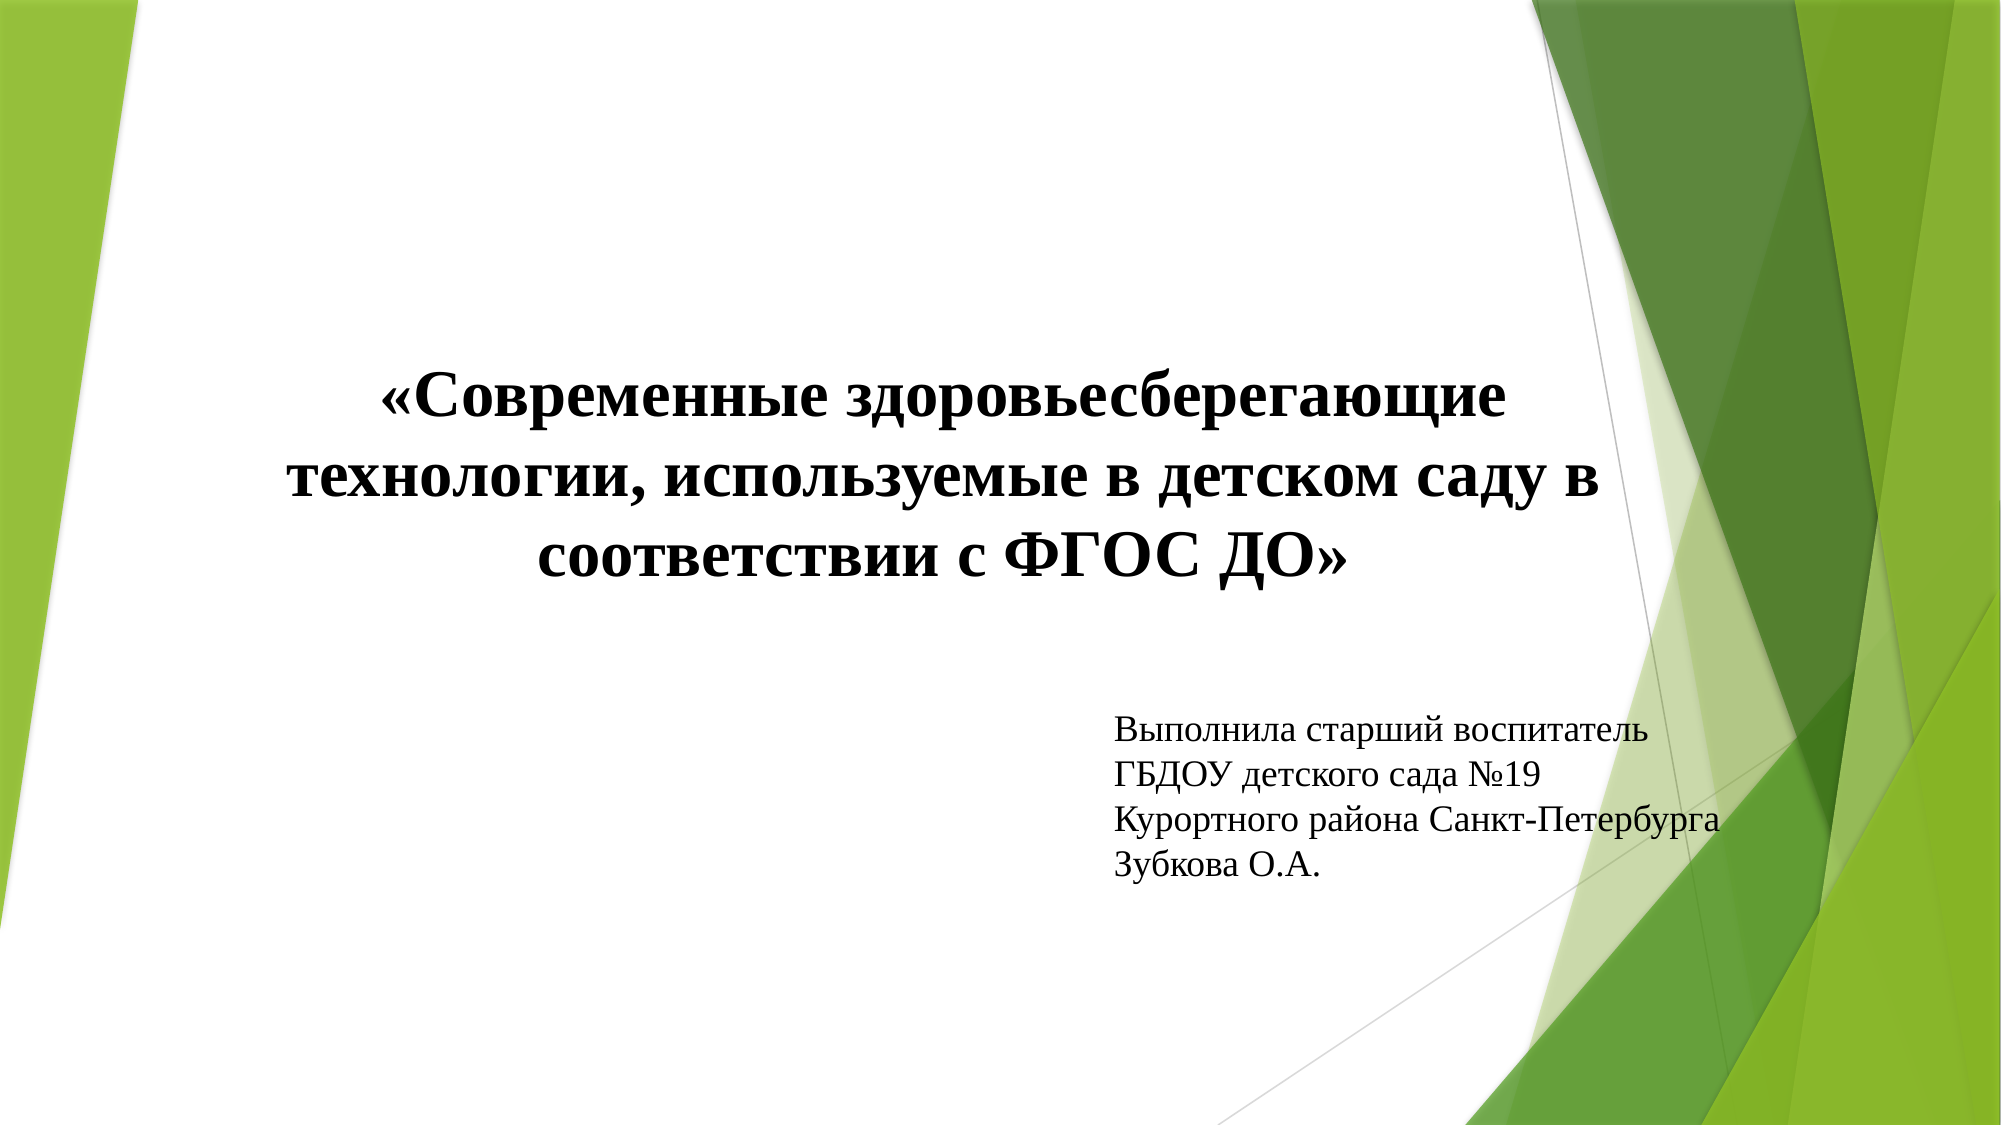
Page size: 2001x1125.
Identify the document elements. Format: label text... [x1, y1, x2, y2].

text_box Выполнила старший воспитатель ГБДОУ детского сада №19 Курортного района Санкт-Петербурга Зубкова О.А. [1099, 696, 1736, 892]
title «Современные здоровьесберегающие технологии, используемые в детском саду в соответствии с ФГОС ДО» [247, 252, 1642, 678]
